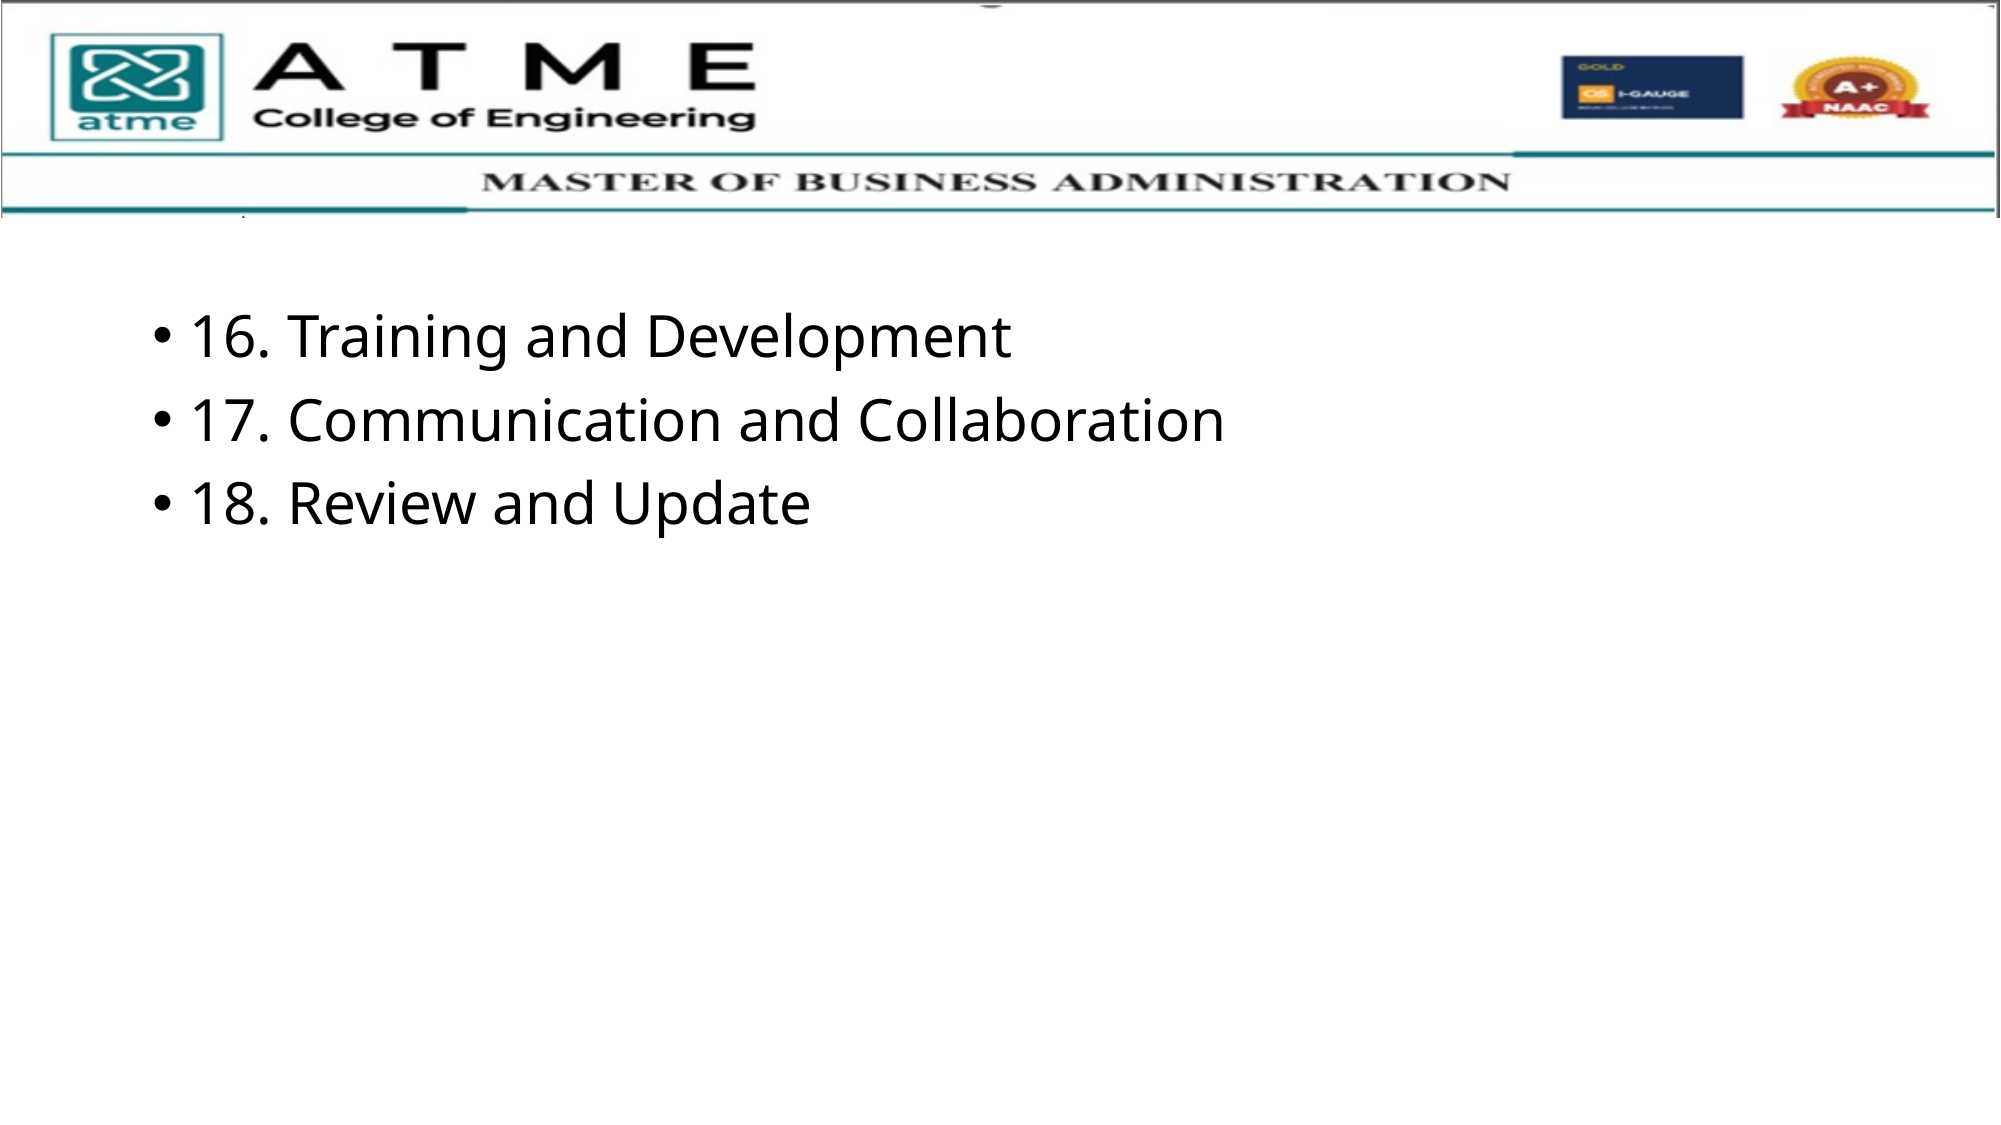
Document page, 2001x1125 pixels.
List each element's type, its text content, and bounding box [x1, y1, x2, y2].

list 16. Training and Development 17. Communication and Collaboration 18. Review and Update [137, 299, 1863, 1014]
picture [1, 0, 2000, 218]
